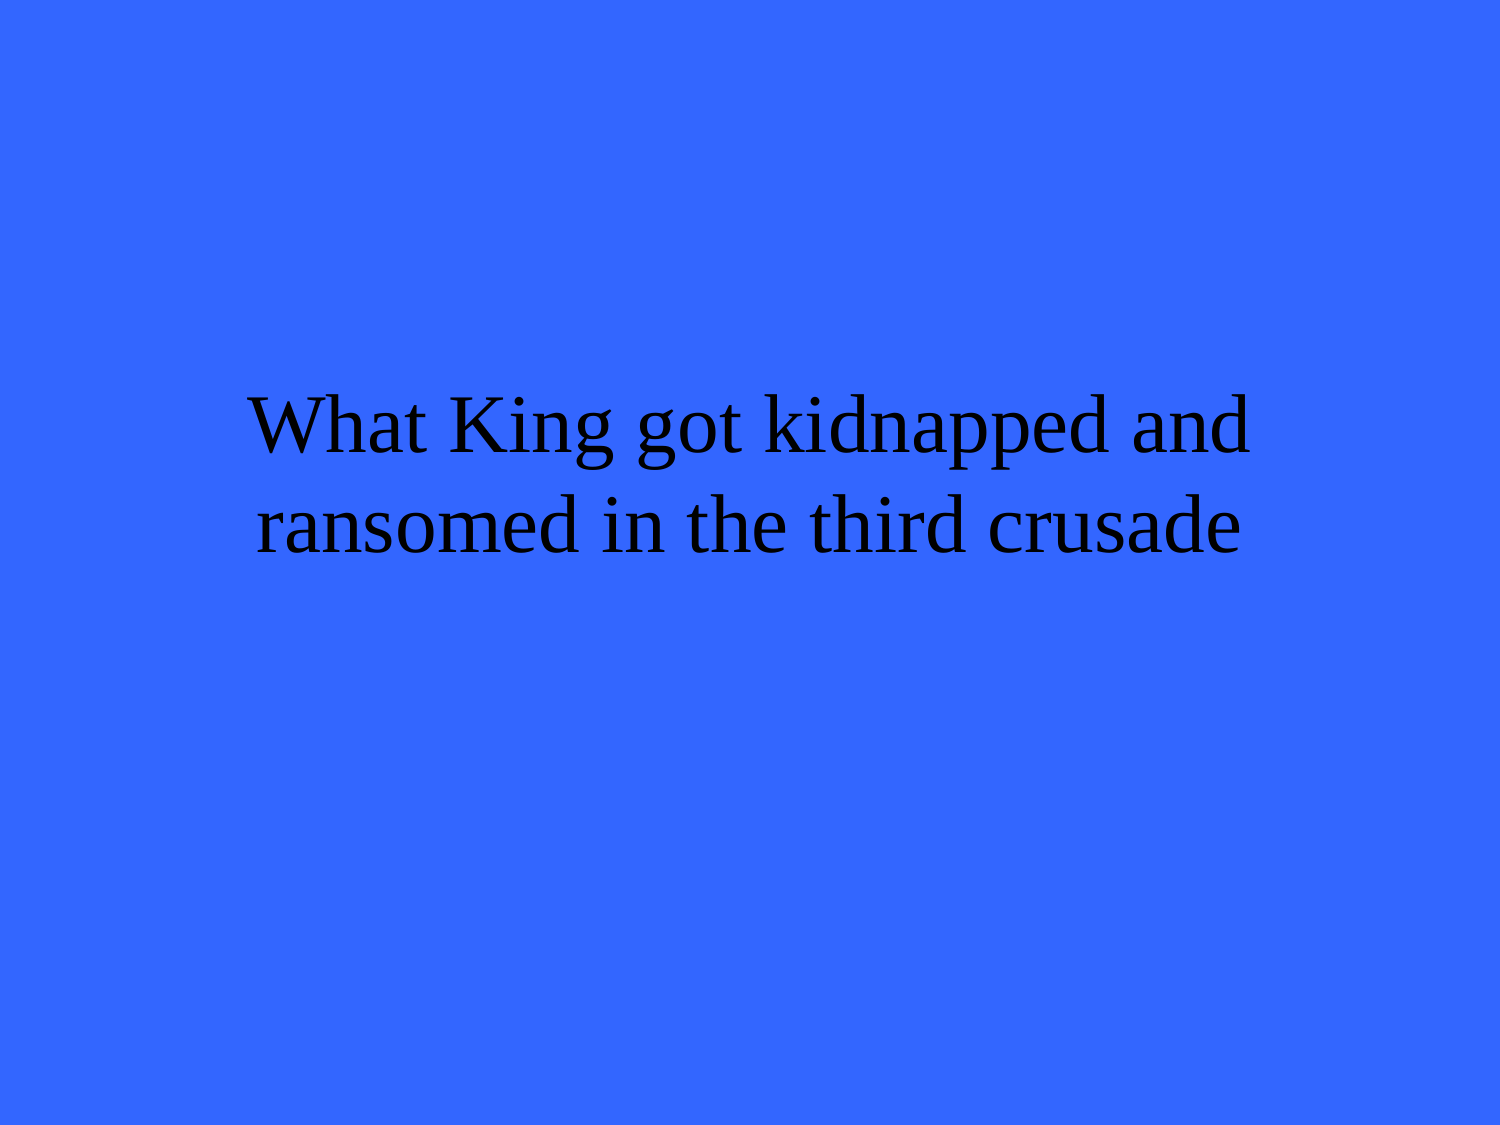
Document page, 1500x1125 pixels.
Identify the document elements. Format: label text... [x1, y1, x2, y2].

title What King got kidnapped and ransomed in the third crusade [112, 374, 1388, 563]
